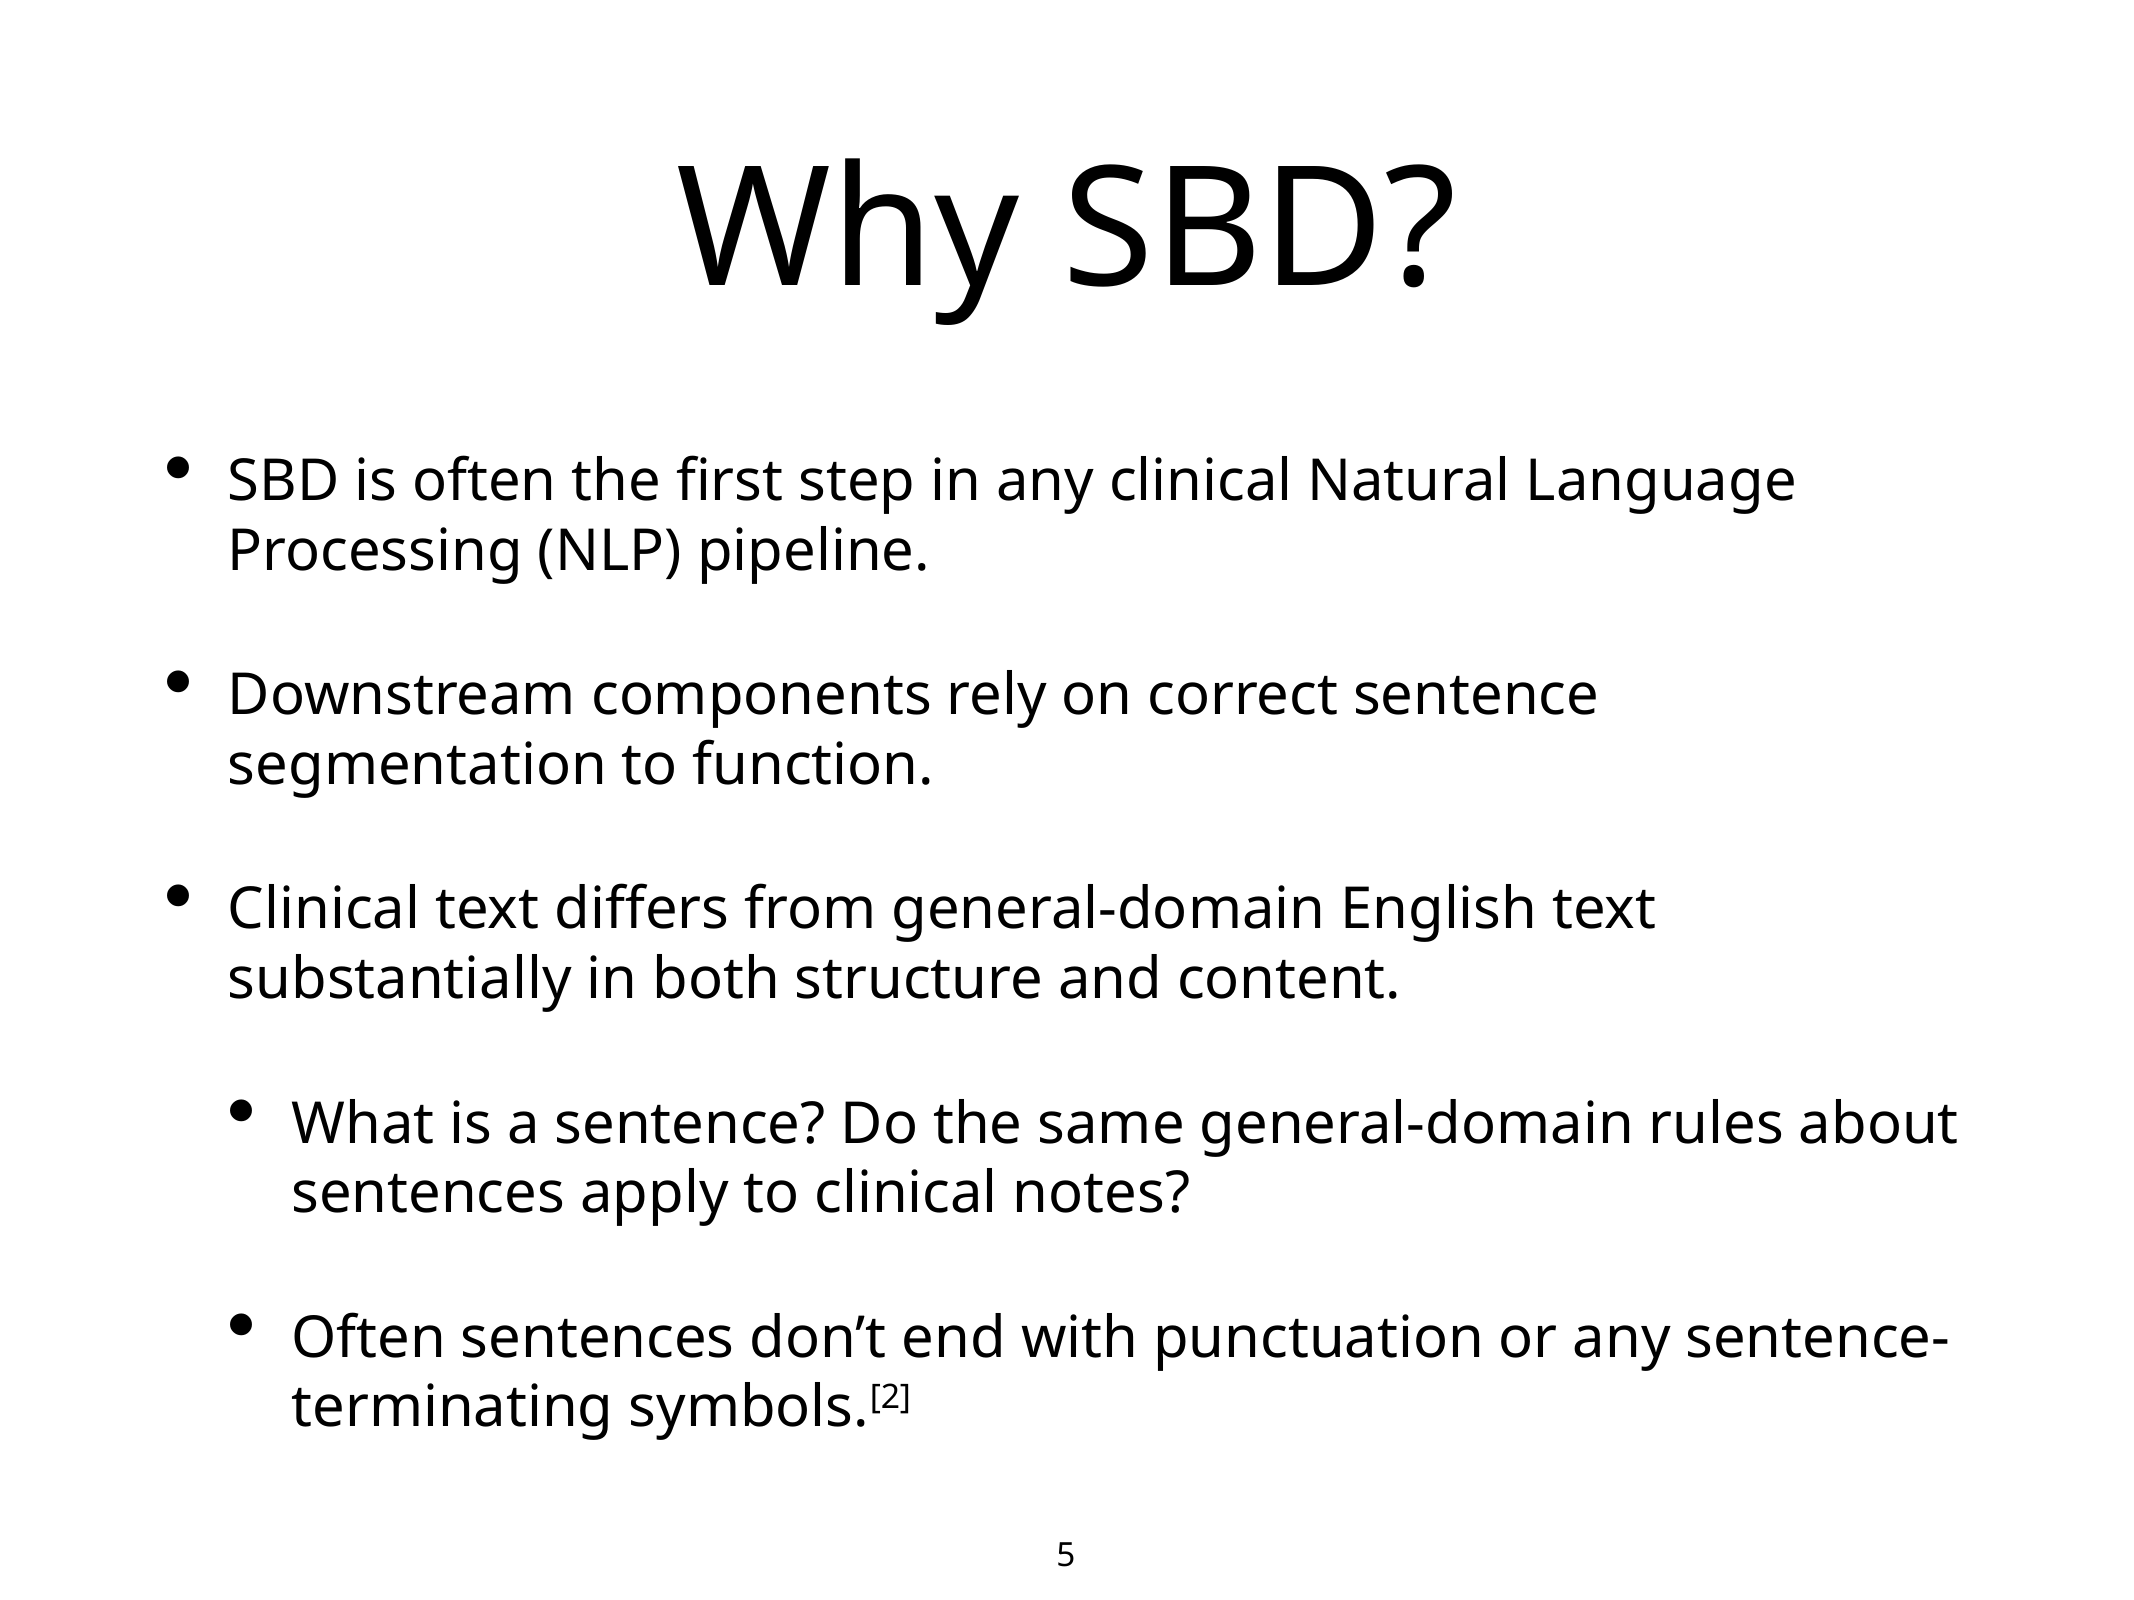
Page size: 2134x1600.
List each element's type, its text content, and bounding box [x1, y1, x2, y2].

title Why SBD? [155, 41, 1978, 397]
list SBD is often the first step in any clinical Natural Language Processing (NLP) pipeline. Downstream components rely on correct sentence segmentation to function. Clinical text differs from general-domain English text substantially in both structure and content. What is a sentence? Do the same general-domain rules about sentences apply to clinical notes? Often sentences don’t end with punctuation or any sentence-terminating symbols.[2] [155, 424, 1978, 1457]
slide_number 5 [1046, 1524, 1086, 1579]
